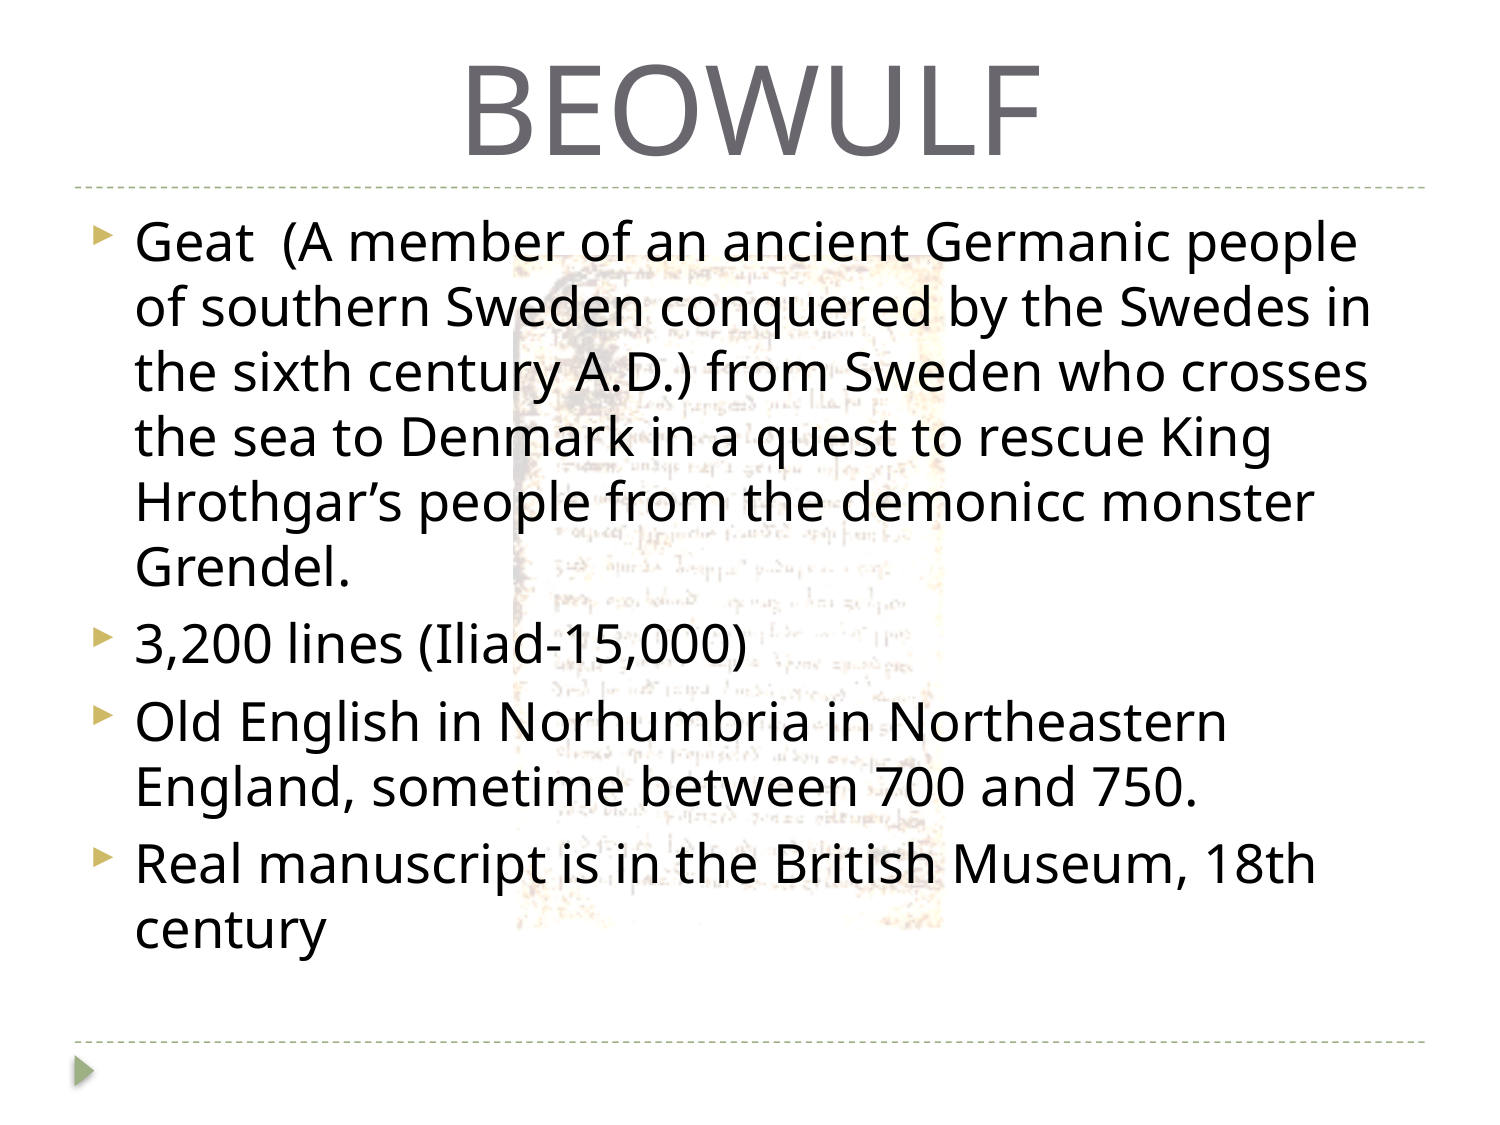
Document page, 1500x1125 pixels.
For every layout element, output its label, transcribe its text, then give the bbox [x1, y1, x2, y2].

list Geat (A member of an ancient Germanic people of southern Sweden conquered by the Swedes in the sixth century a.d.) from Sweden who crosses the sea to Denmark in a quest to rescue King Hrothgar’s people from the demonicc monster Grendel. 3,200 lines (Iliad-15,000) Old English in Norhumbria in Northeastern England, sometime between 700 and 750. Real manuscript is in the British Museum, 18th century [75, 200, 1425, 1010]
picture [513, 255, 963, 948]
title BEOWULF [75, 24, 1425, 188]
